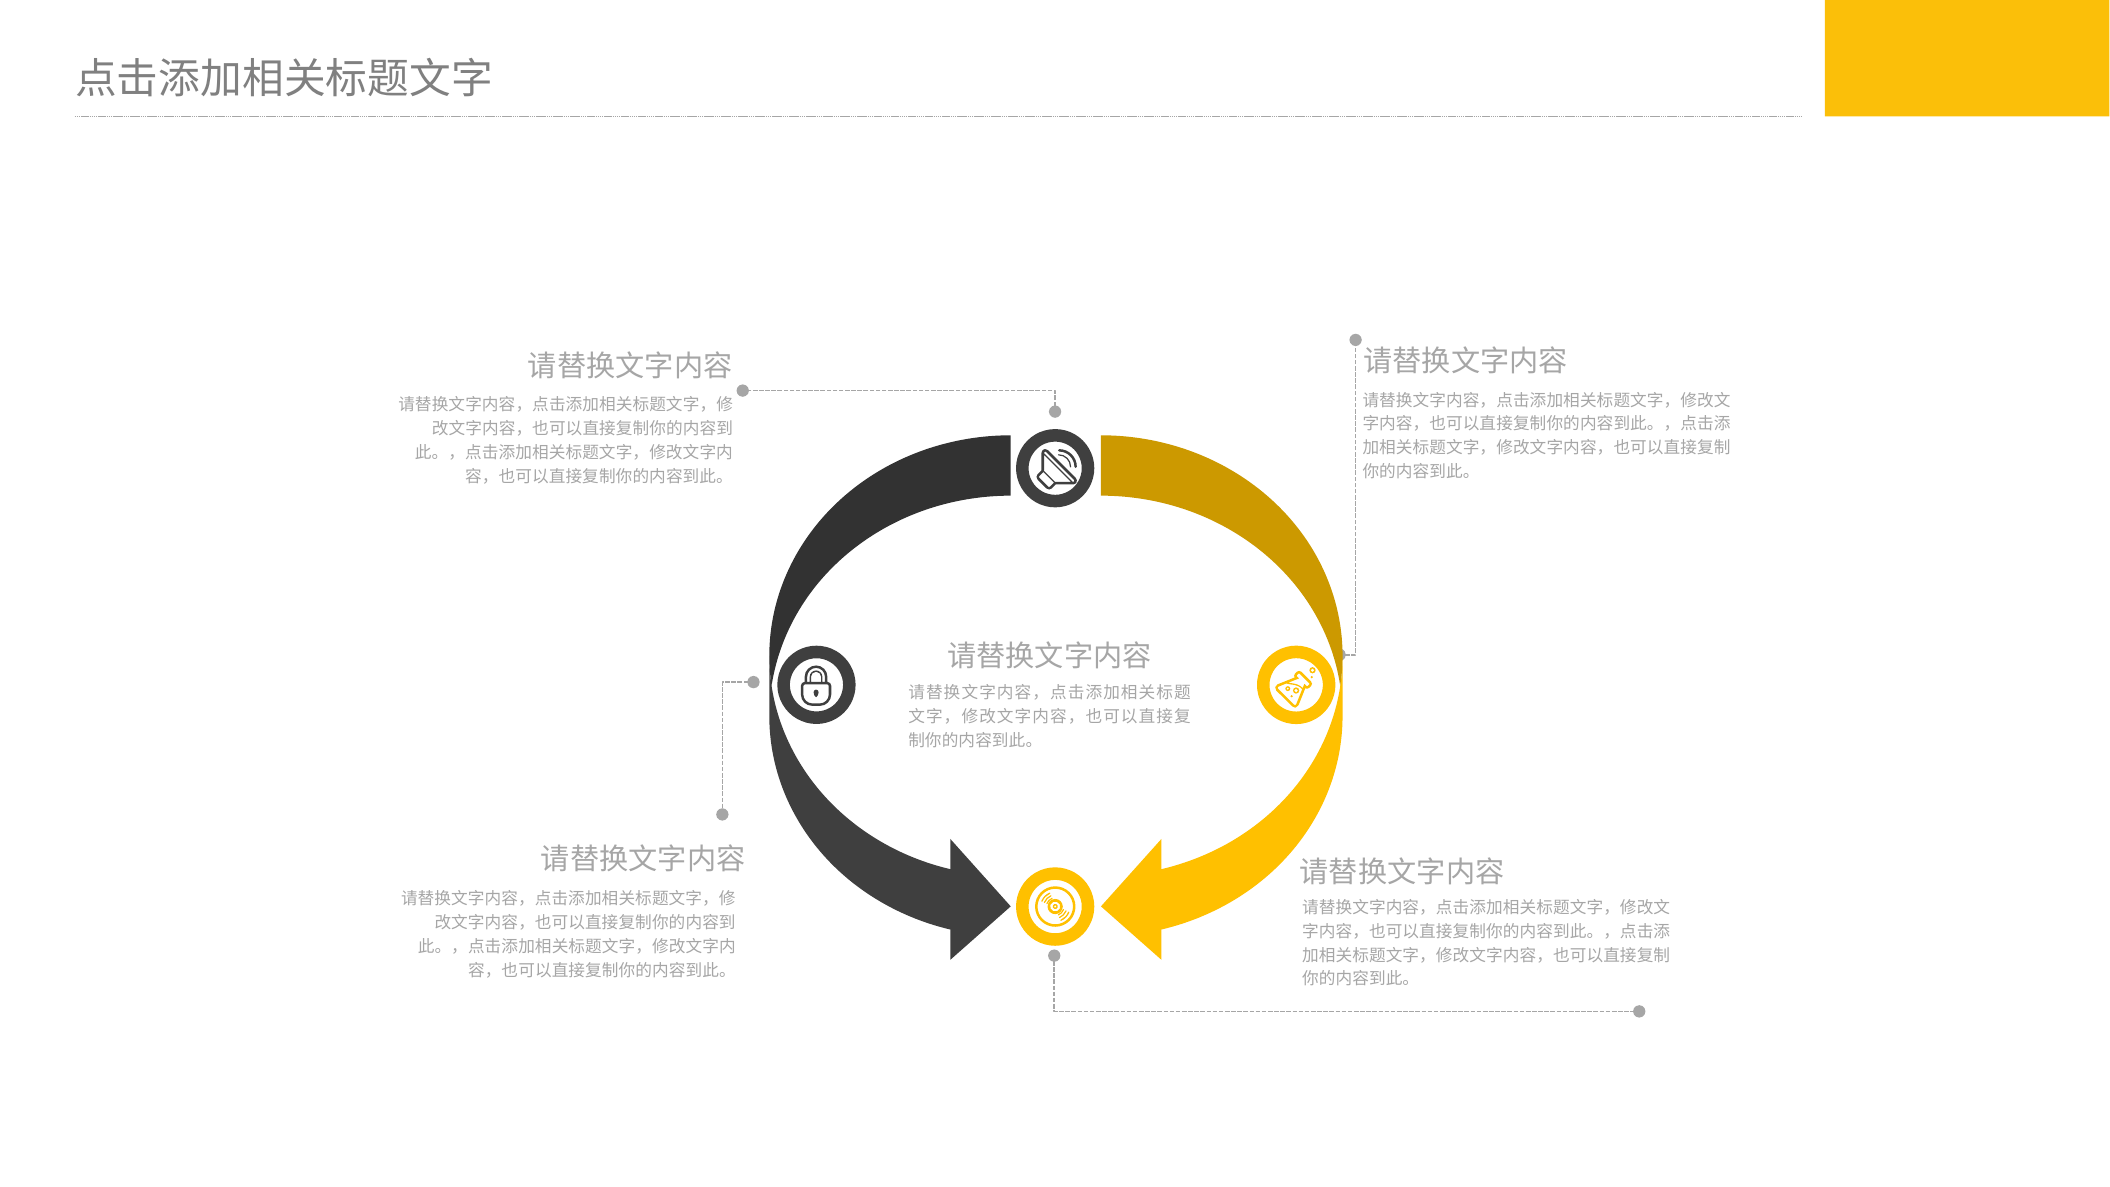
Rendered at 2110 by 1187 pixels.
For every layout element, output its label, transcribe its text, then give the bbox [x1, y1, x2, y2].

text_box [1627, 1005, 1646, 1018]
text_box [716, 802, 729, 821]
text_box [736, 384, 753, 397]
text_box [1349, 333, 1362, 348]
text_box [1343, 649, 1350, 660]
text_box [389, 339, 734, 488]
text_box [743, 675, 760, 689]
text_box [1299, 846, 1675, 990]
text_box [1362, 335, 1736, 483]
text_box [391, 833, 746, 981]
text_box [1048, 401, 1062, 418]
text_box 点击添加相关标题文字 [59, 44, 563, 107]
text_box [769, 435, 1343, 967]
